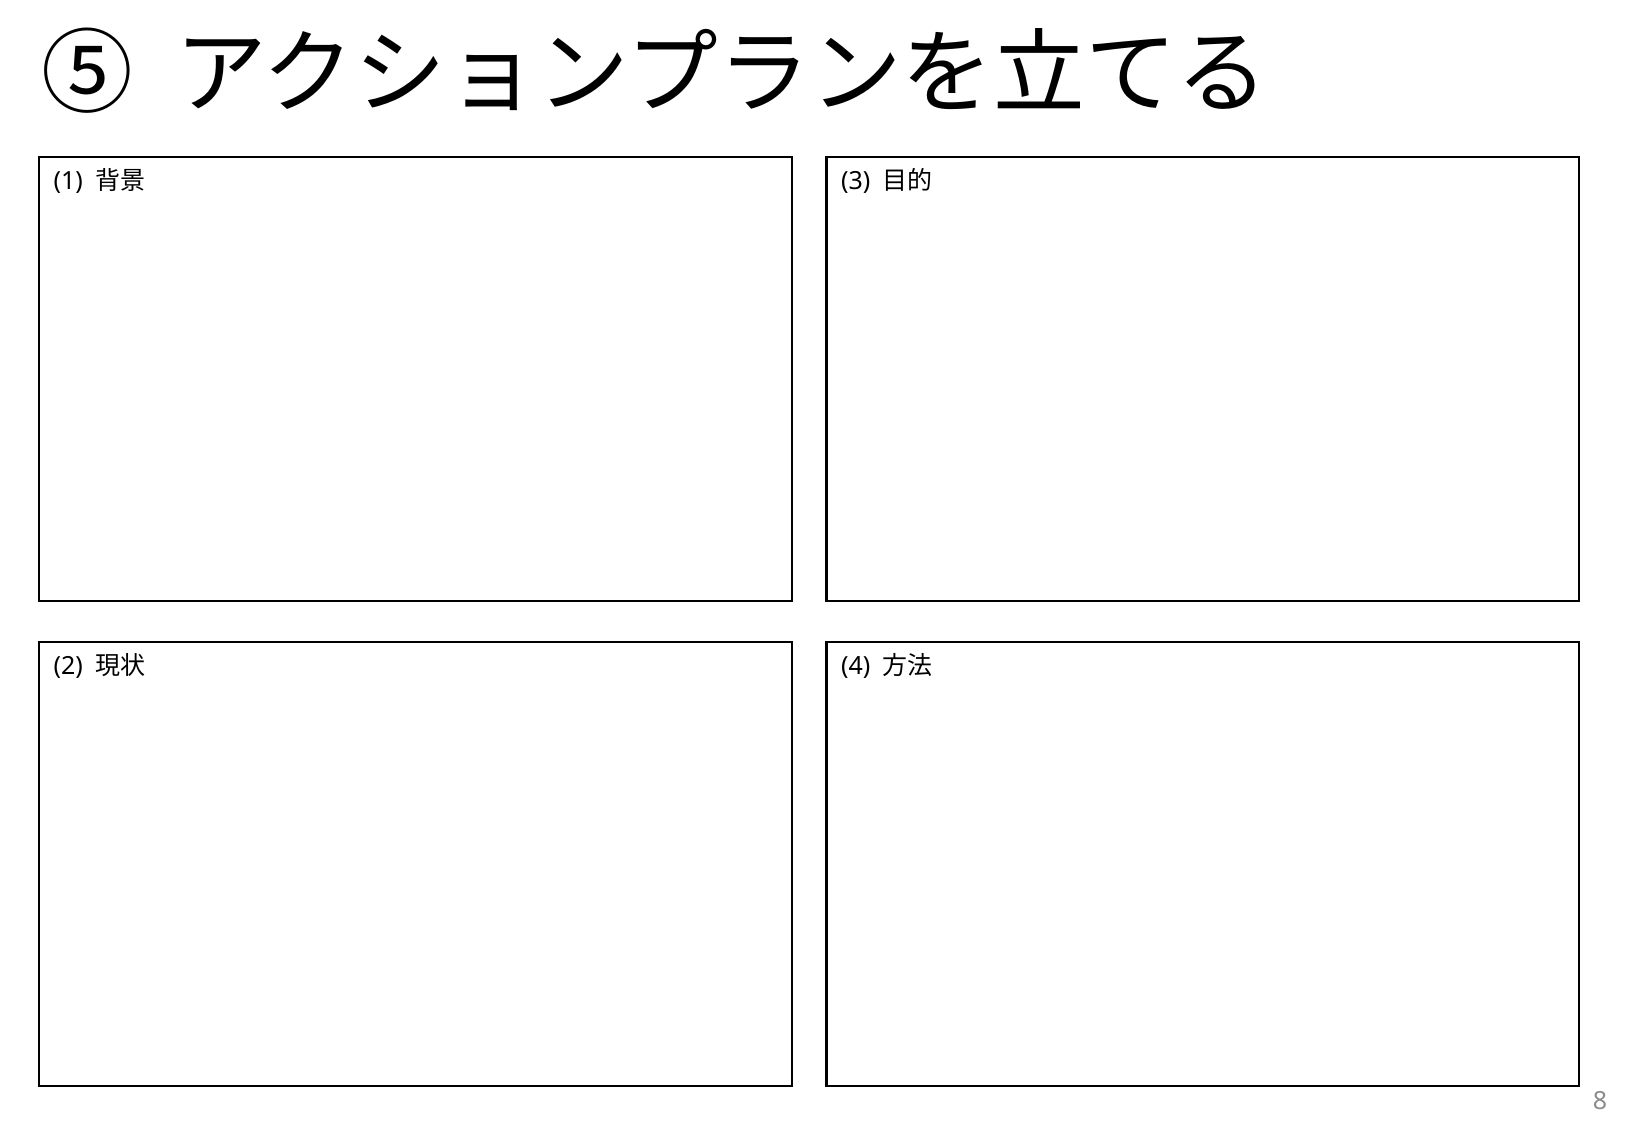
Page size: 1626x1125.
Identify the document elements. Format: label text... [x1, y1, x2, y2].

text_box (4) 方法 [825, 641, 1580, 1087]
slide_number 8 [1515, 1079, 1623, 1123]
text_box (1) 背景 [38, 156, 793, 602]
text_box (2) 現状 [38, 641, 793, 1087]
text_box (3) 目的 [825, 156, 1580, 602]
title ⑤ アクションプランを立てる [26, 15, 1599, 137]
